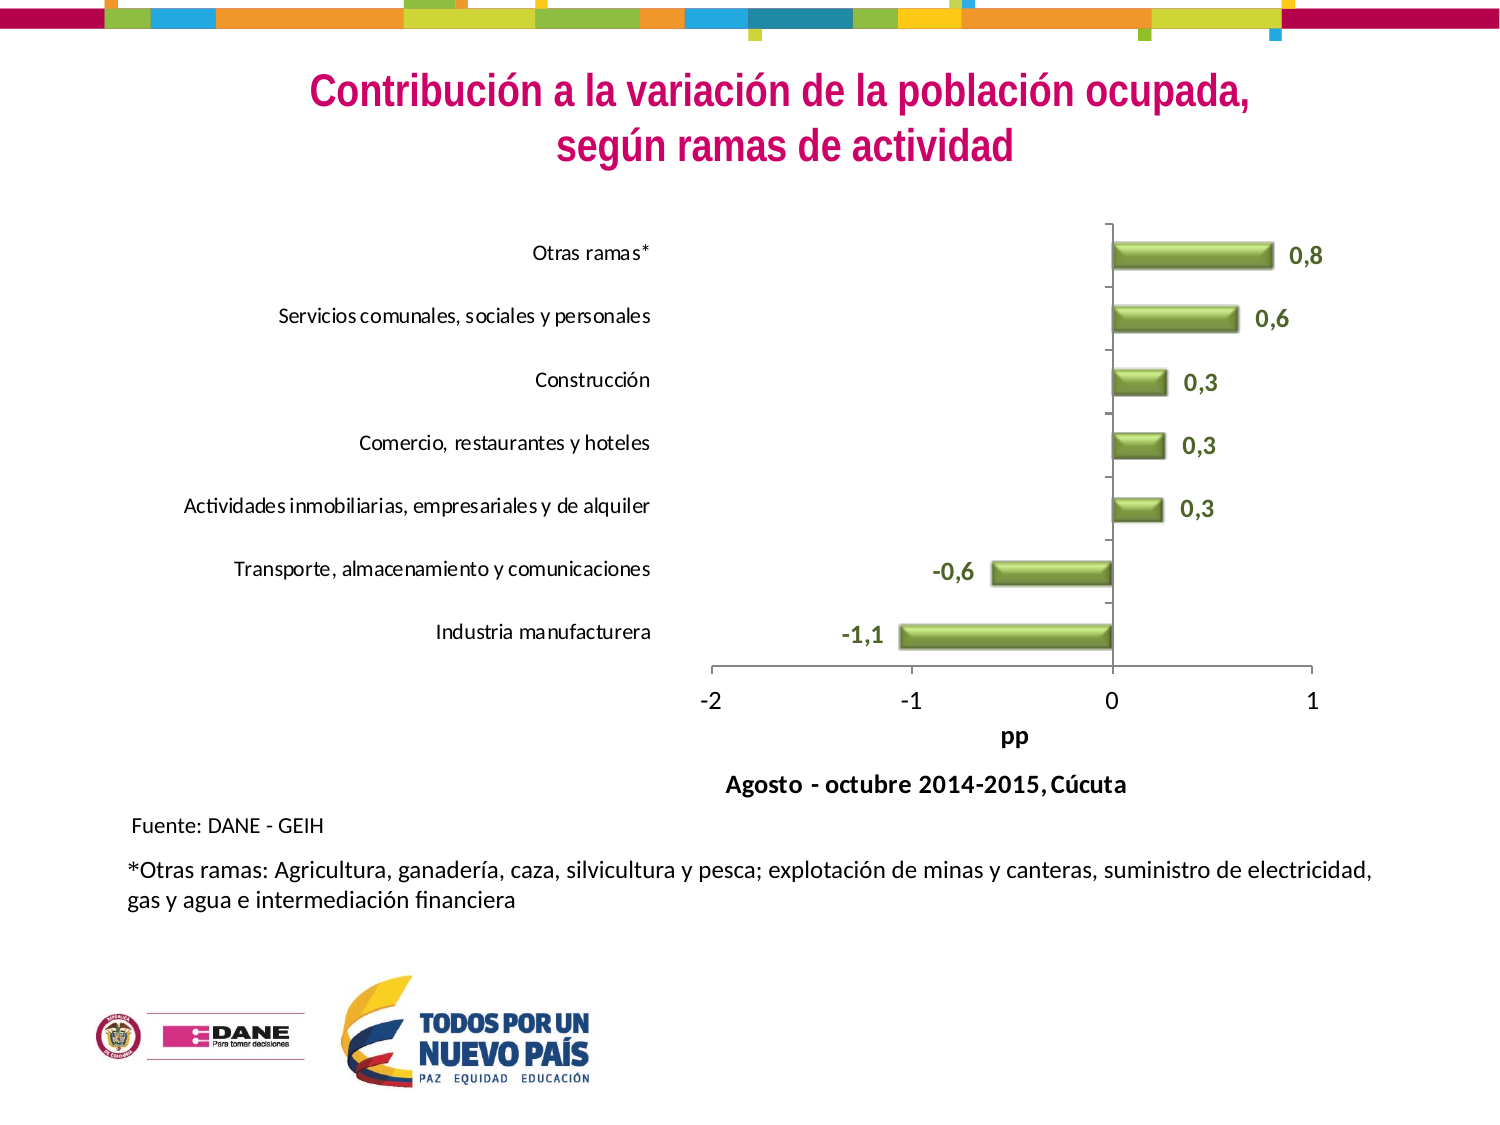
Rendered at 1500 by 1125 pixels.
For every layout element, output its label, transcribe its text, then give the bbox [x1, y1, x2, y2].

picture [0, 0, 1500, 41]
text_box Fuente: DANE - GEIH [116, 803, 339, 846]
picture [52, 955, 632, 1118]
text_box *Otras ramas: Agricultura, ganadería, caza, silvicultura y pesca; explotación de minas y canteras, suministro de electricidad, gas y agua e intermediación financiera [112, 846, 1401, 921]
picture [165, 222, 1335, 804]
text_box Contribución a la variación de la población ocupada, según ramas de actividad [286, 53, 1285, 179]
text_box [112, 116, 1388, 305]
